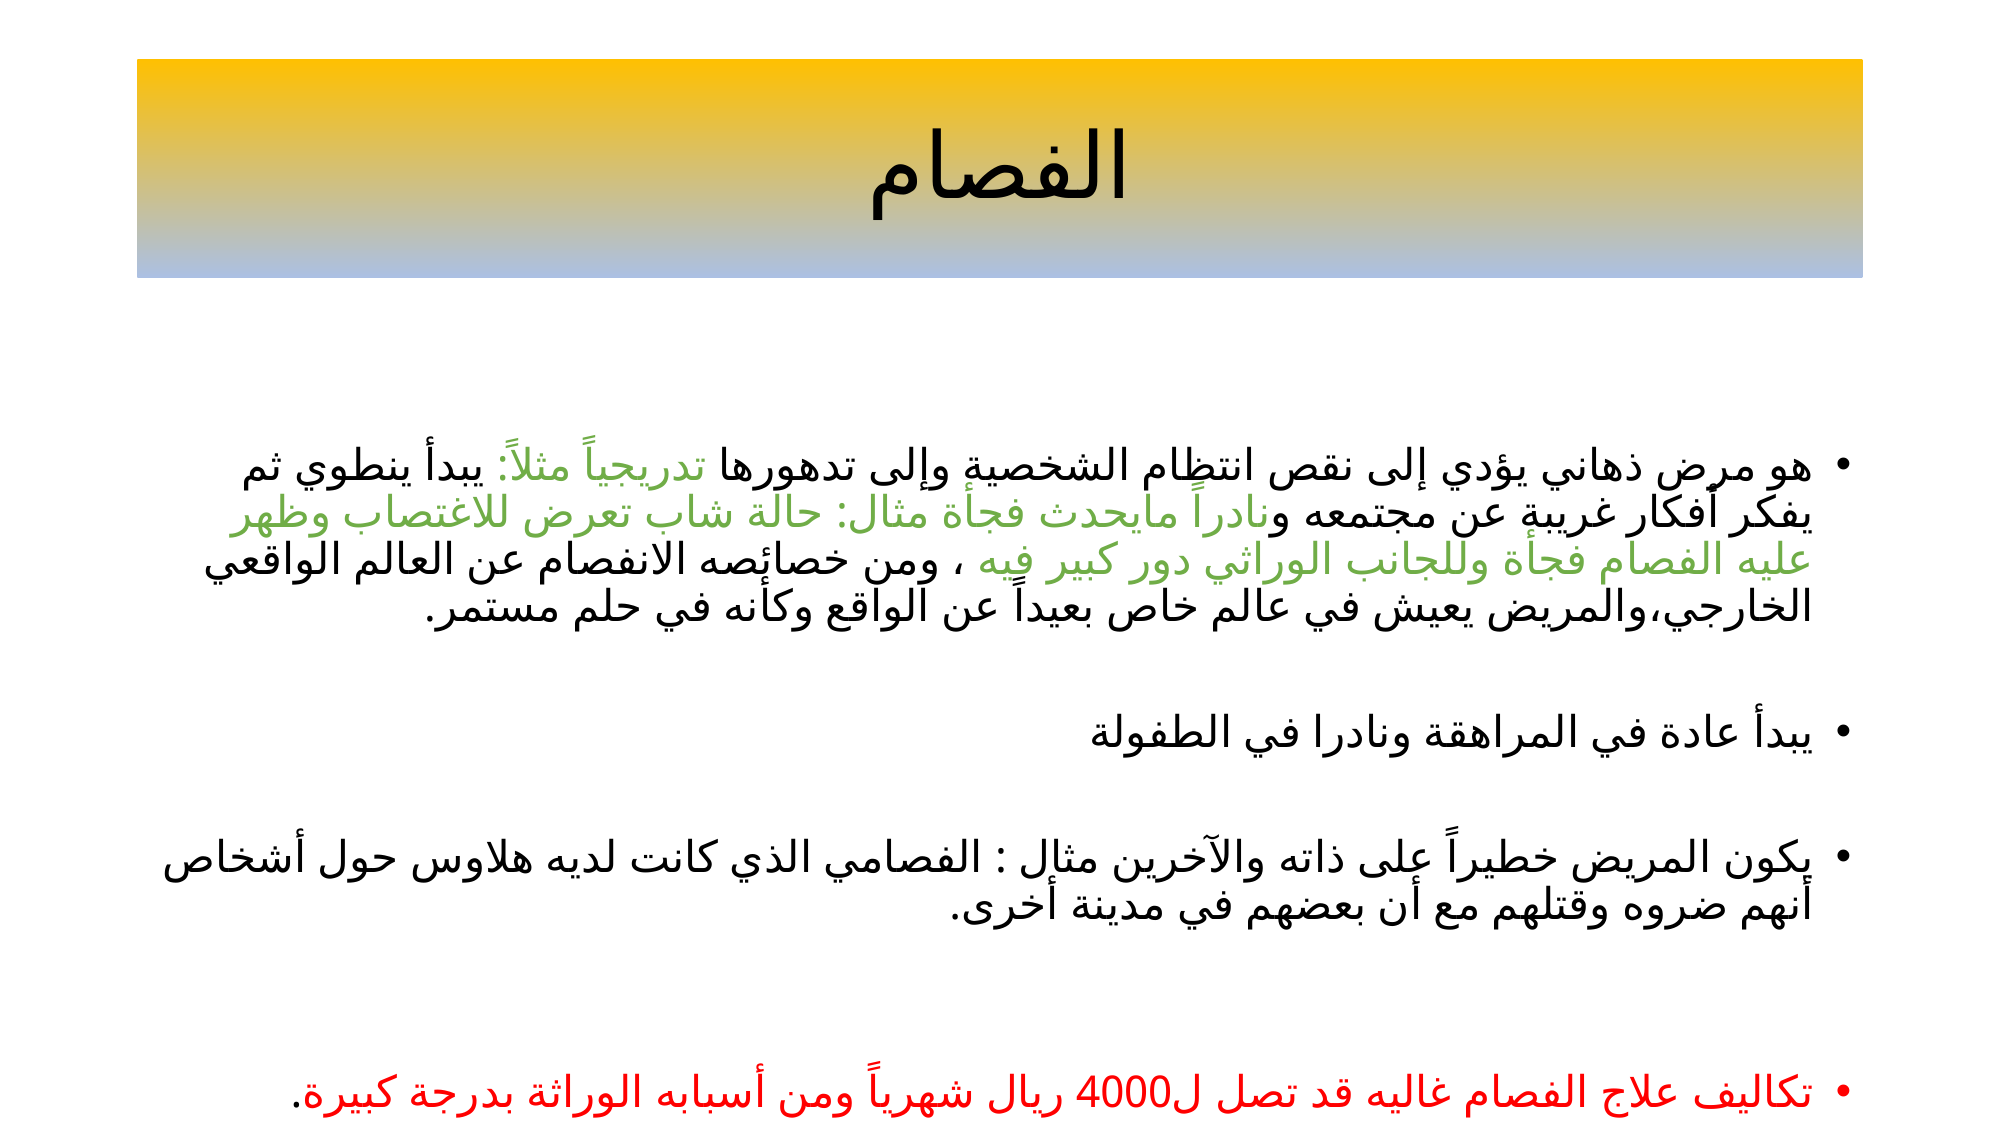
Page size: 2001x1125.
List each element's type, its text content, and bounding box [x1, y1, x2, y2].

title الفصام [137, 59, 1863, 278]
list هو مرض ذهاني يؤدي إلى نقص انتظام الشخصية وإلى تدهورها تدريجياً مثلاً: يبدأ ينطوي ثم يفكر أفكار غريبة عن مجتمعه ونادراً مايحدث فجأة مثال: حالة شاب تعرض للاغتصاب وظهر عليه الفصام فجأة وللجانب الوراثي دور كبير فيه ، ومن خصائصه الانفصام عن العالم الواقعي الخارجي،والمريض يعيش في عالم خاص بعيداً عن الواقع وكأنه في حلم مستمر. يبدأ عادة في المراهقة ونادرا في الطفولة يكون المريض خطيراً على ذاته والآخرين مثال : الفصامي الذي كانت لديه هلاوس حول أشخاص أنهم ضروه وقتلهم مع أن بعضهم في مدينة أخرى. تكاليف علاج الفصام غاليه قد تصل ل4000 ريال شهرياً ومن أسبابه الوراثة بدرجة كبيرة. [137, 435, 1863, 1125]
